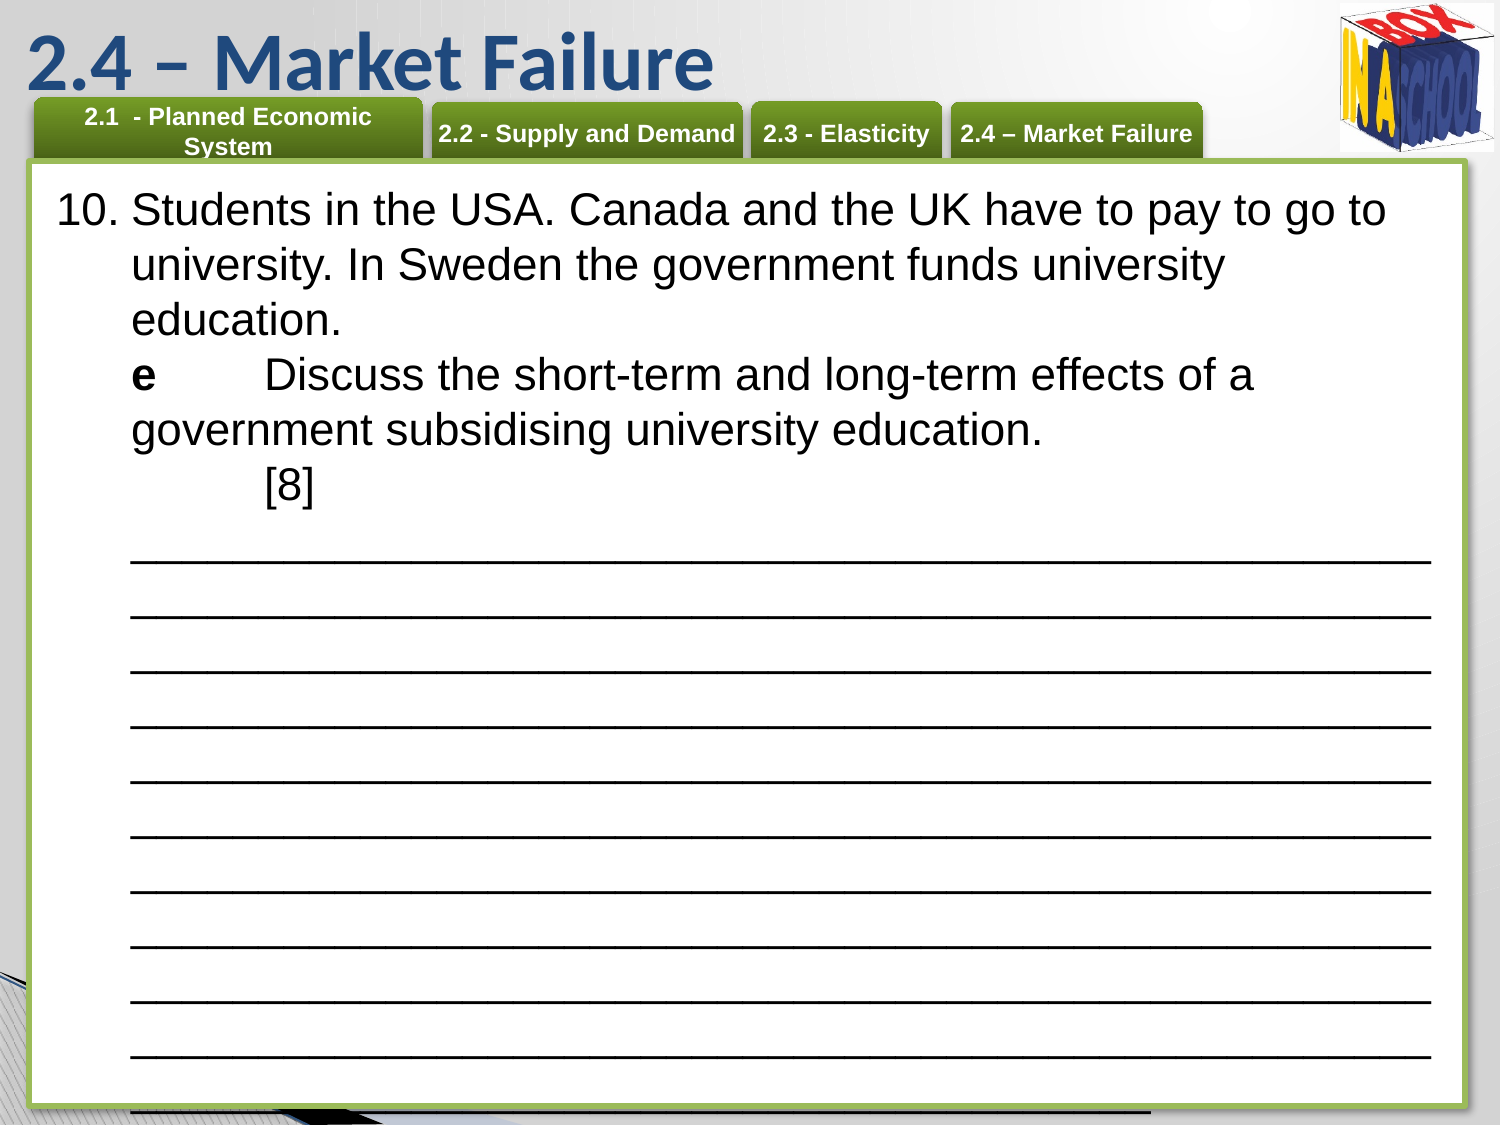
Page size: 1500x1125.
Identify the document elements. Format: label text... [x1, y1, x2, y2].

picture [1340, 3, 1495, 152]
title 2.4 – Market Failure [11, 11, 1465, 102]
text_box Students in the USA. Canada and the UK have to pay to go to university. In Sweden the government funds university education. e Discuss the short-term and long-term effects of a government subsidising university education. [8] ______________________________________________________________________________________________________________________________________________________________________________________________________________________________________________________________________________________________________________________________________________________________________________________________________________________________________________________________________________________________________________________________________________________________________ [41, 172, 1447, 1123]
